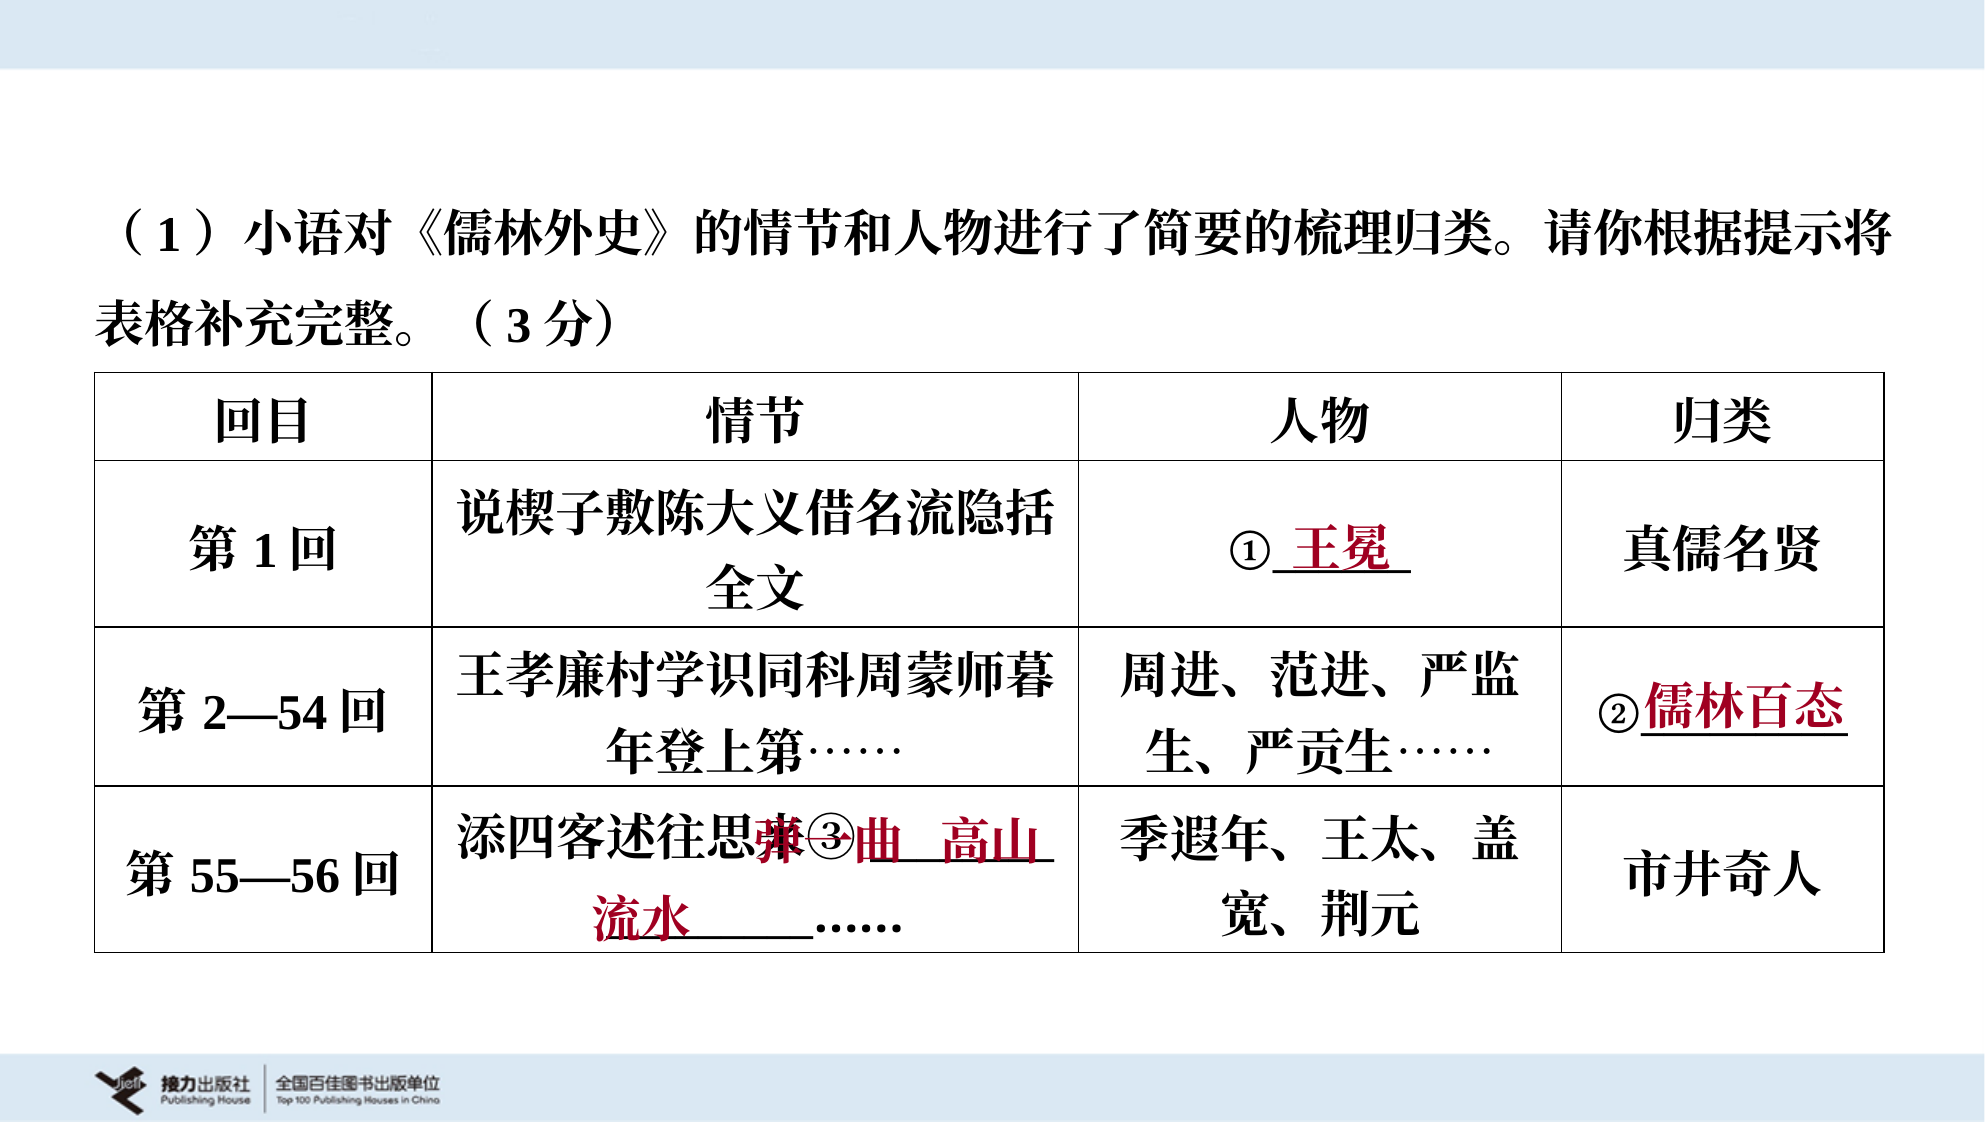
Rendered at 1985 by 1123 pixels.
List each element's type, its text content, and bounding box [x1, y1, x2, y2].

table_cell 第55—56回 [95, 787, 431, 952]
table_cell 第1回 [95, 461, 431, 626]
table_cell 周进、范进、严监 生、严贡生…… [1079, 628, 1561, 785]
table_header 归类 [1562, 373, 1883, 460]
table_cell 真儒名贤 [1562, 461, 1883, 626]
picture [0, 0, 1985, 1122]
table_cell 市井奇人 [1562, 787, 1883, 952]
text_box （1）小语对《儒林外史》的情节和人物进行了简要的梳理归类。请你根据提示将 表格补充完整。（3分） [94, 169, 1892, 353]
table_cell 说楔子敷陈大义借名流隐括 全文 [433, 461, 1078, 626]
table_cell ②_________ [1562, 628, 1883, 785]
table_cell 季遐年、王太、盖 宽、荆元 [1079, 787, 1561, 952]
text_box 弹一曲 高山流水 [591, 791, 1080, 948]
table_cell ①______ [1079, 461, 1561, 626]
table_cell 王孝廉村学识同科周蒙师暮 年登上第…… [433, 628, 1078, 785]
table_cell 第2—54回 [95, 628, 431, 785]
table_header 回目 [95, 373, 431, 460]
table_header 人物 [1079, 373, 1561, 460]
text_box 王冕 [1272, 489, 1410, 590]
table_cell 添四客述往思来③________ _________…… [433, 787, 1078, 952]
table_header 情节 [433, 373, 1078, 460]
text_box 儒林百态 [1625, 647, 1863, 753]
